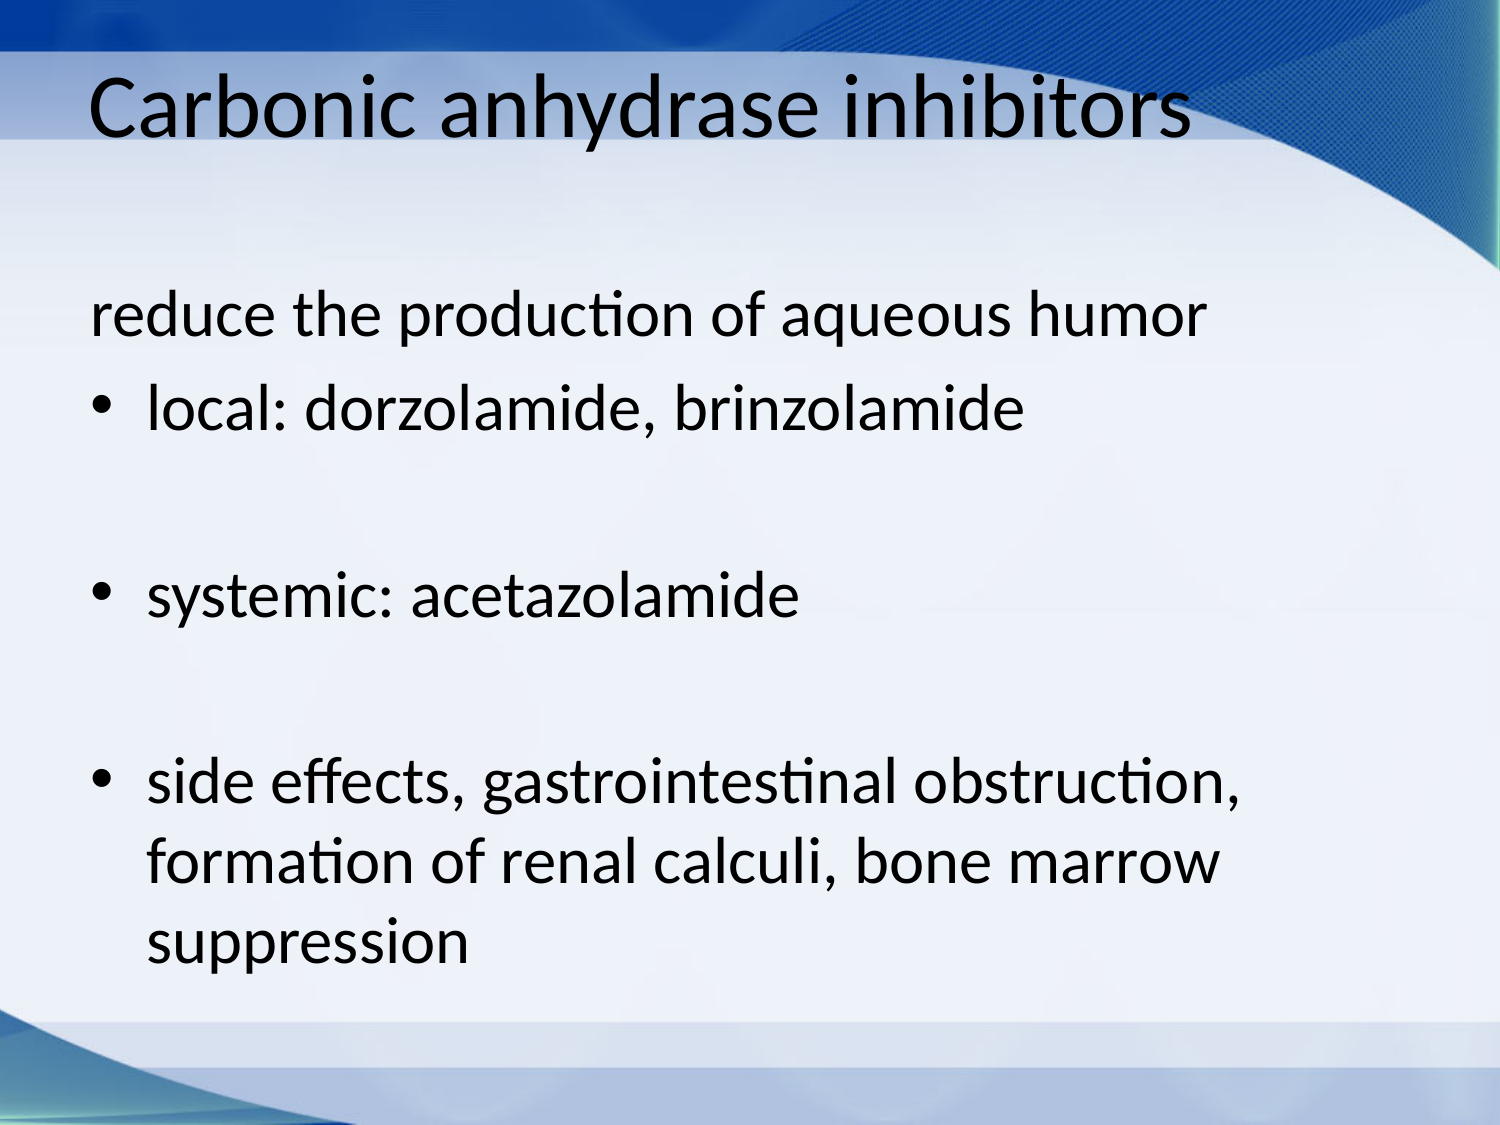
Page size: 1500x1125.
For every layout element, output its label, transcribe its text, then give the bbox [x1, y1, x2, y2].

picture [0, 0, 1500, 1125]
list reduce the production of aqueous humor local: dorzolamide, brinzolamide systemic: acetazolamide side effects, gastrointestinal obstruction, formation of renal calculi, bone marrow suppression [75, 262, 1425, 1059]
title Carbonic anhydrase inhibitors [73, 7, 1424, 195]
